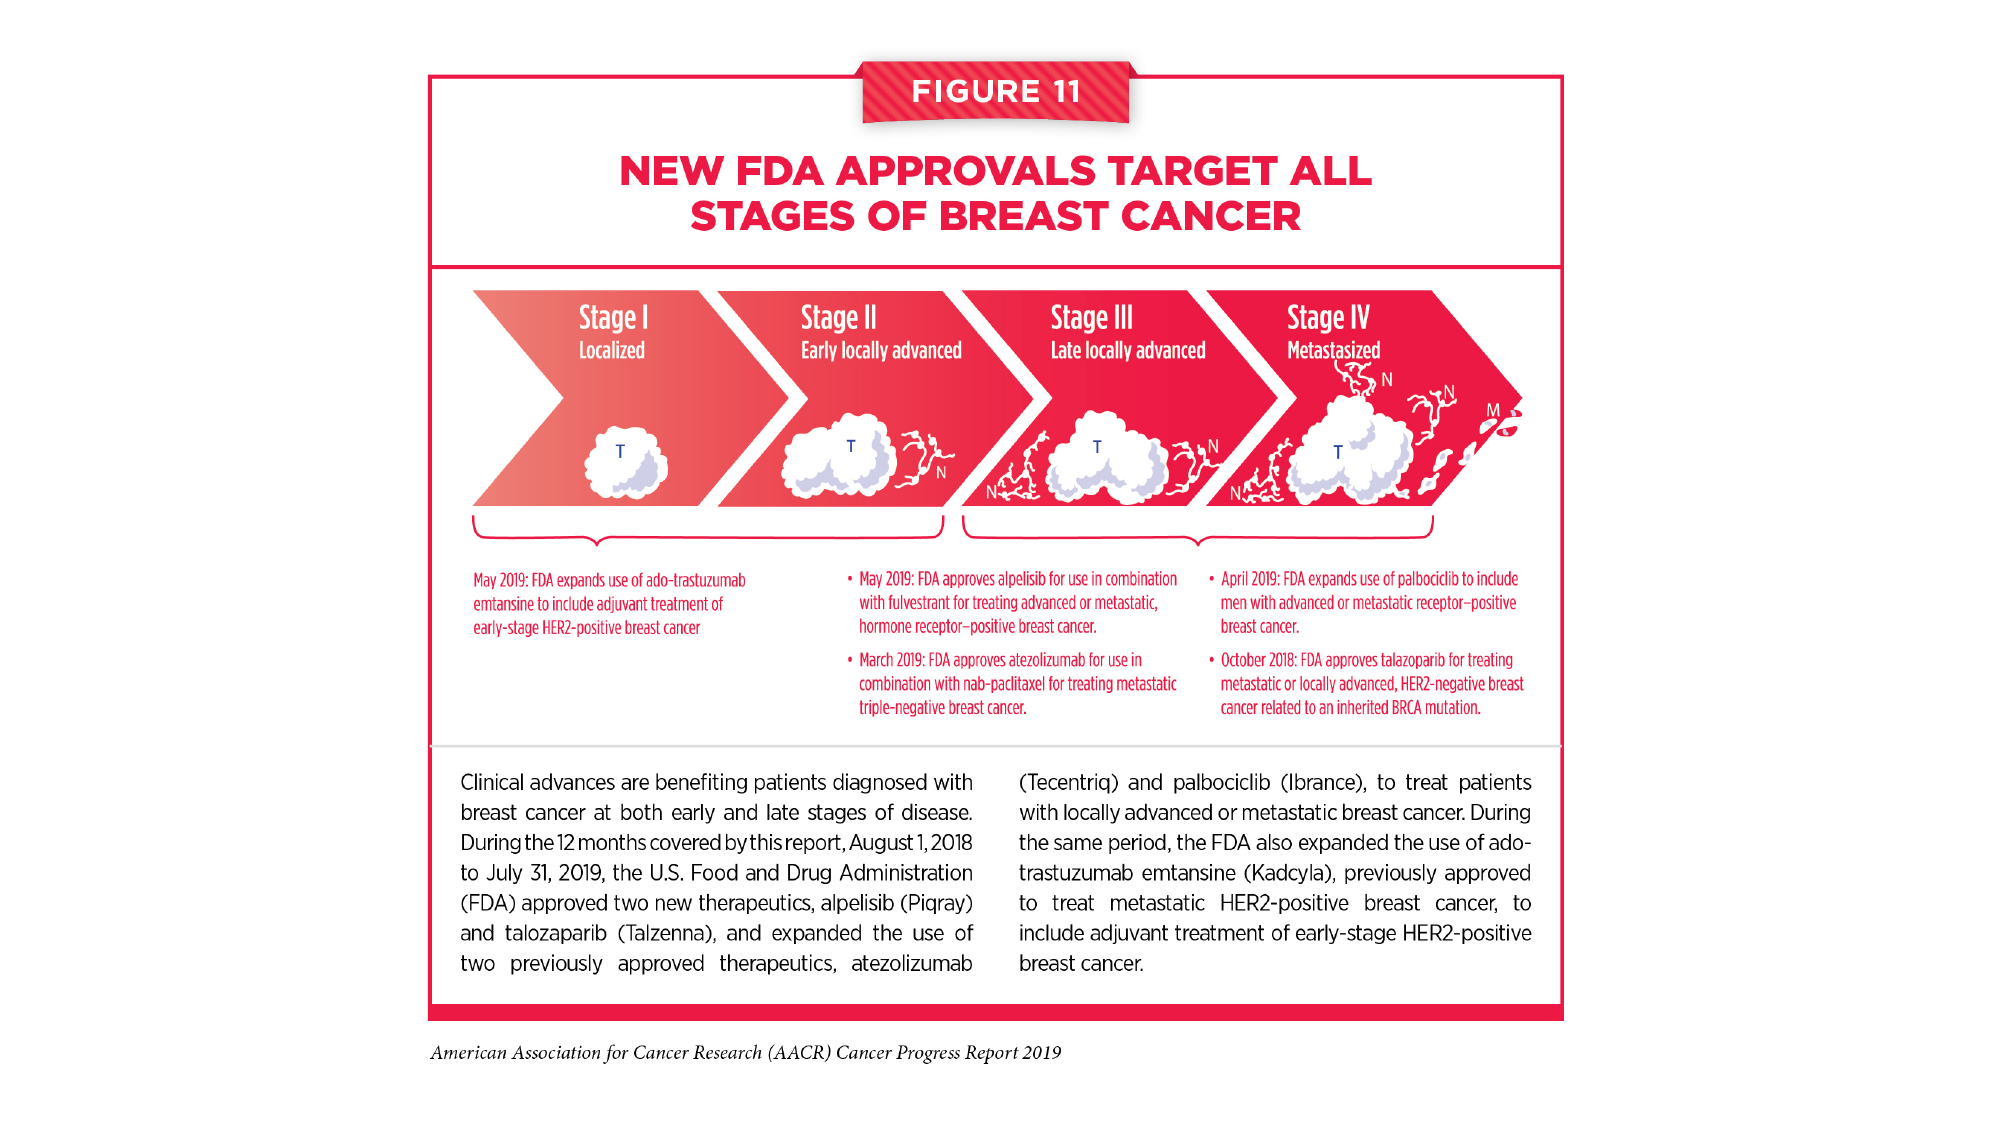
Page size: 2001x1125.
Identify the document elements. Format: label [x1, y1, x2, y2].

picture [385, 14, 1603, 1099]
